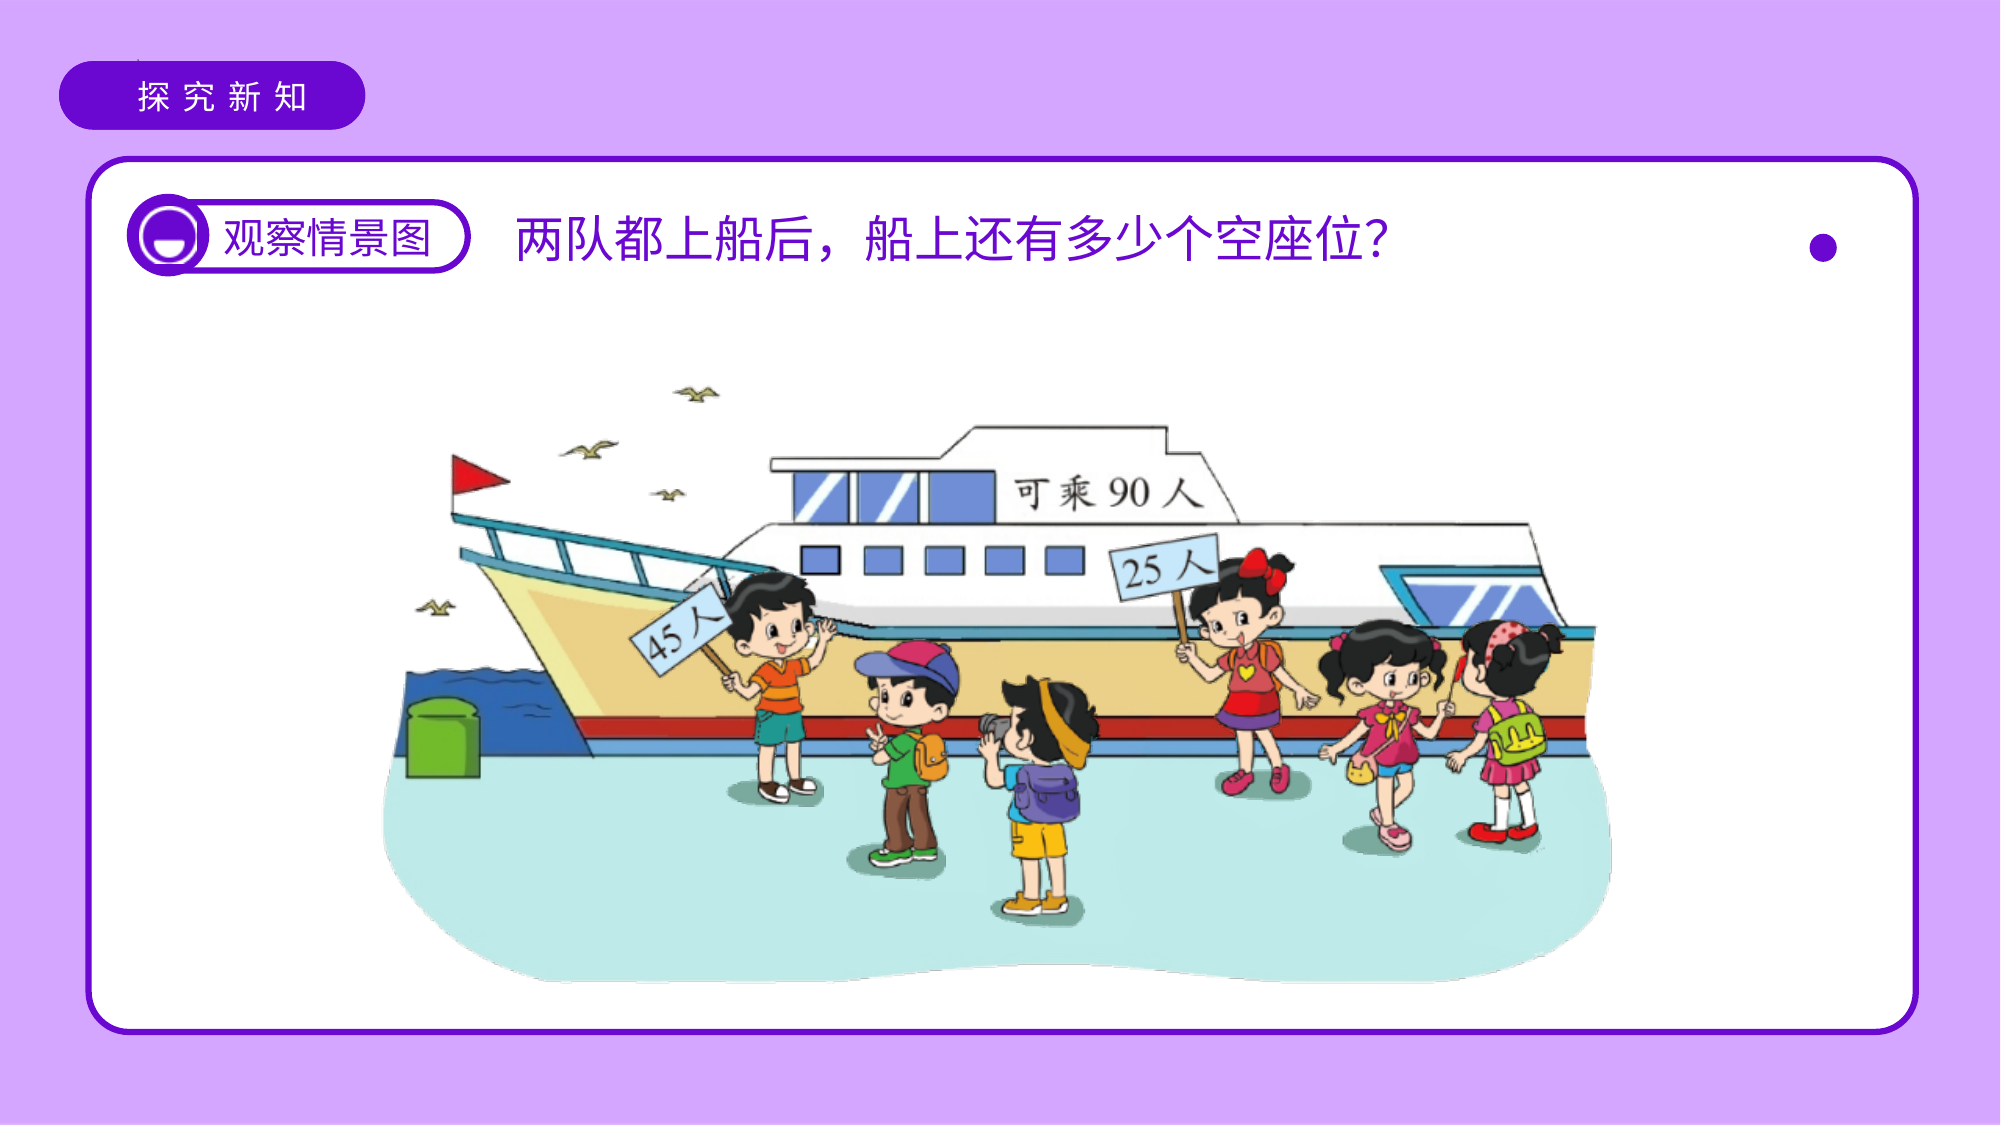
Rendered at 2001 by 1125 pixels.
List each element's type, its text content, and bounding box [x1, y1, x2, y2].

text_box 探究新知 [111, 68, 333, 124]
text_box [360, 348, 1640, 993]
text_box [126, 193, 488, 277]
text_box 两队都上船后，船上还有多少个空座位？ [499, 199, 1507, 275]
picture [0, 0, 2001, 1125]
